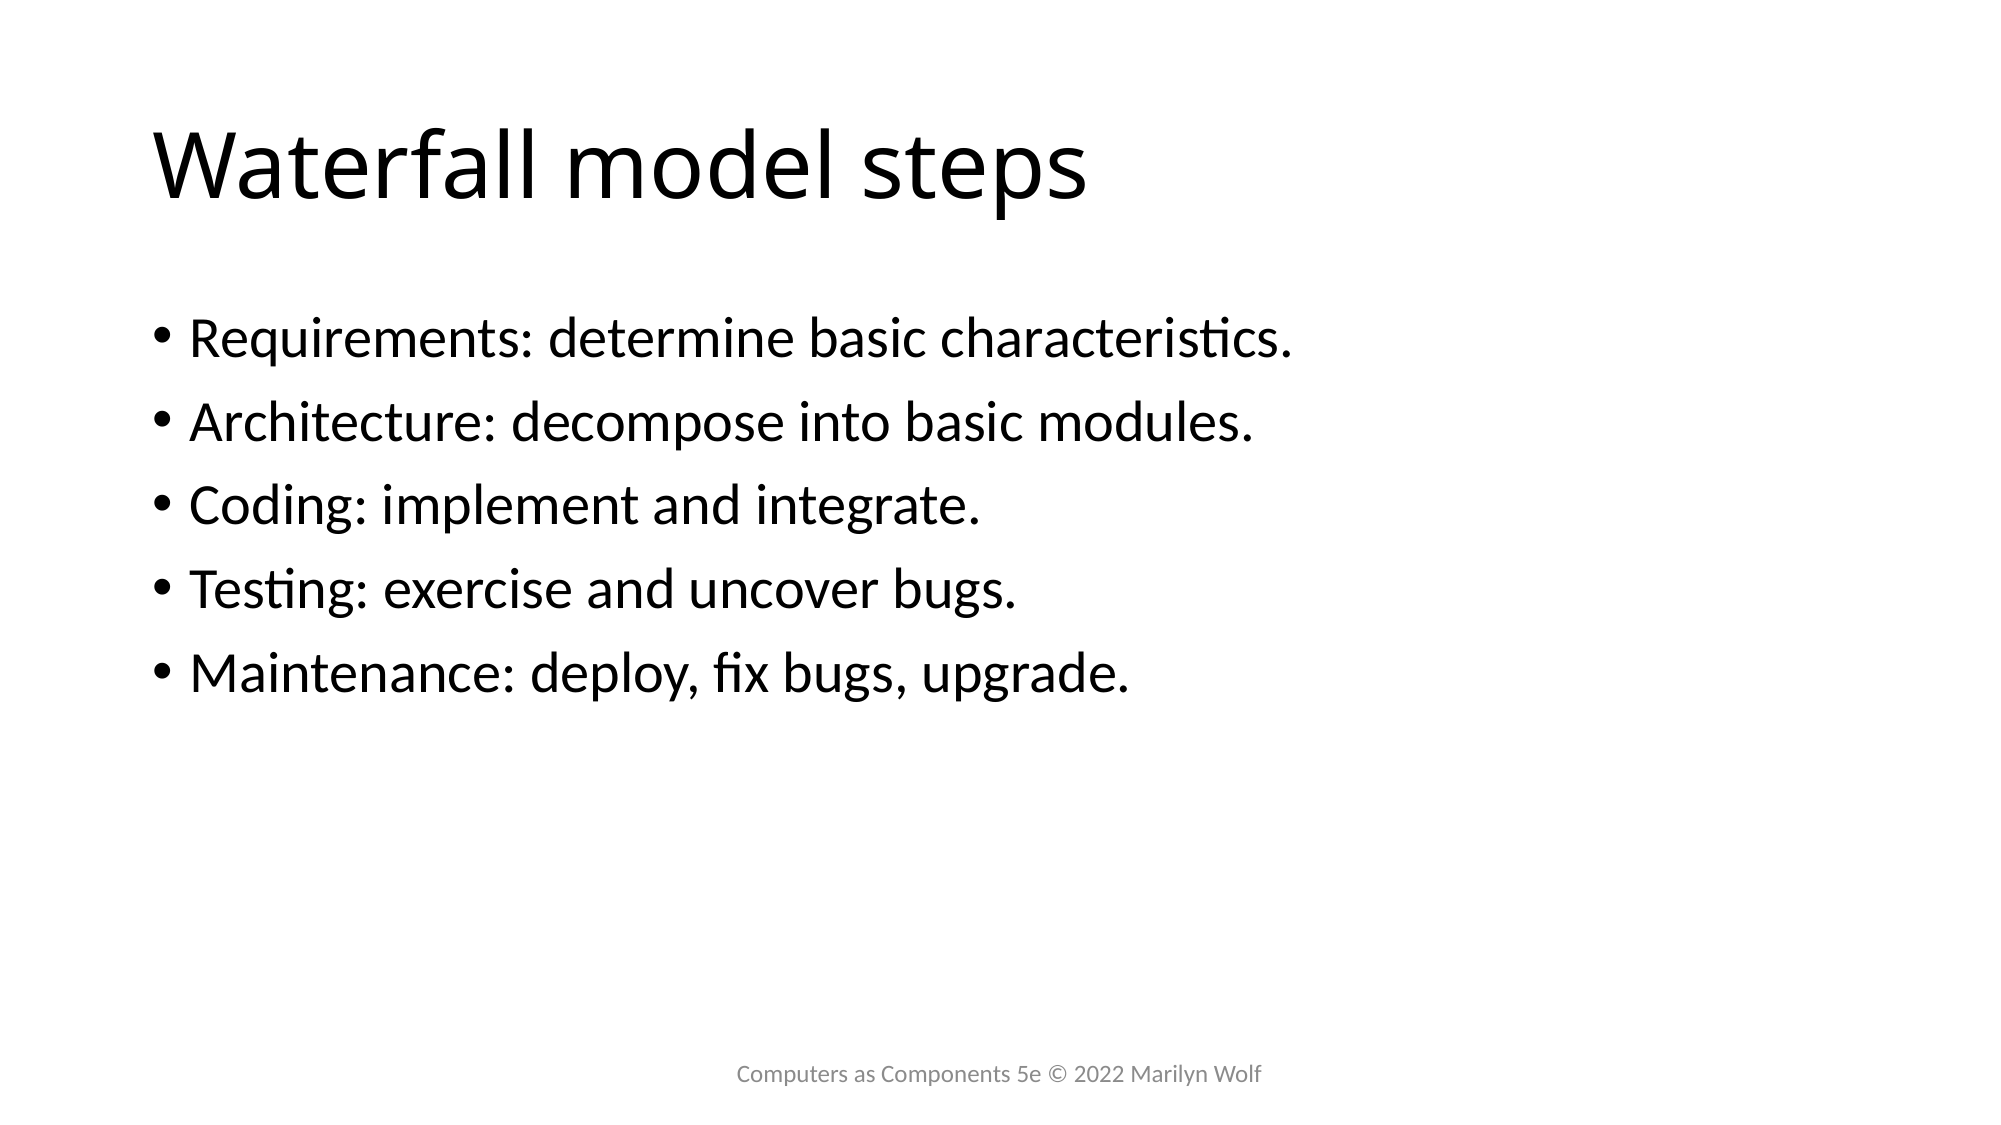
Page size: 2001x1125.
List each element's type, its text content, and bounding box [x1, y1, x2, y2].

list Requirements: determine basic characteristics. Architecture: decompose into basic modules. Coding: implement and integrate. Testing: exercise and uncover bugs. Maintenance: deploy, fix bugs, upgrade. [137, 299, 1863, 1014]
title Waterfall model steps [137, 59, 1863, 278]
footer Computers as Components 5e © 2022 Marilyn Wolf [662, 1042, 1338, 1103]
